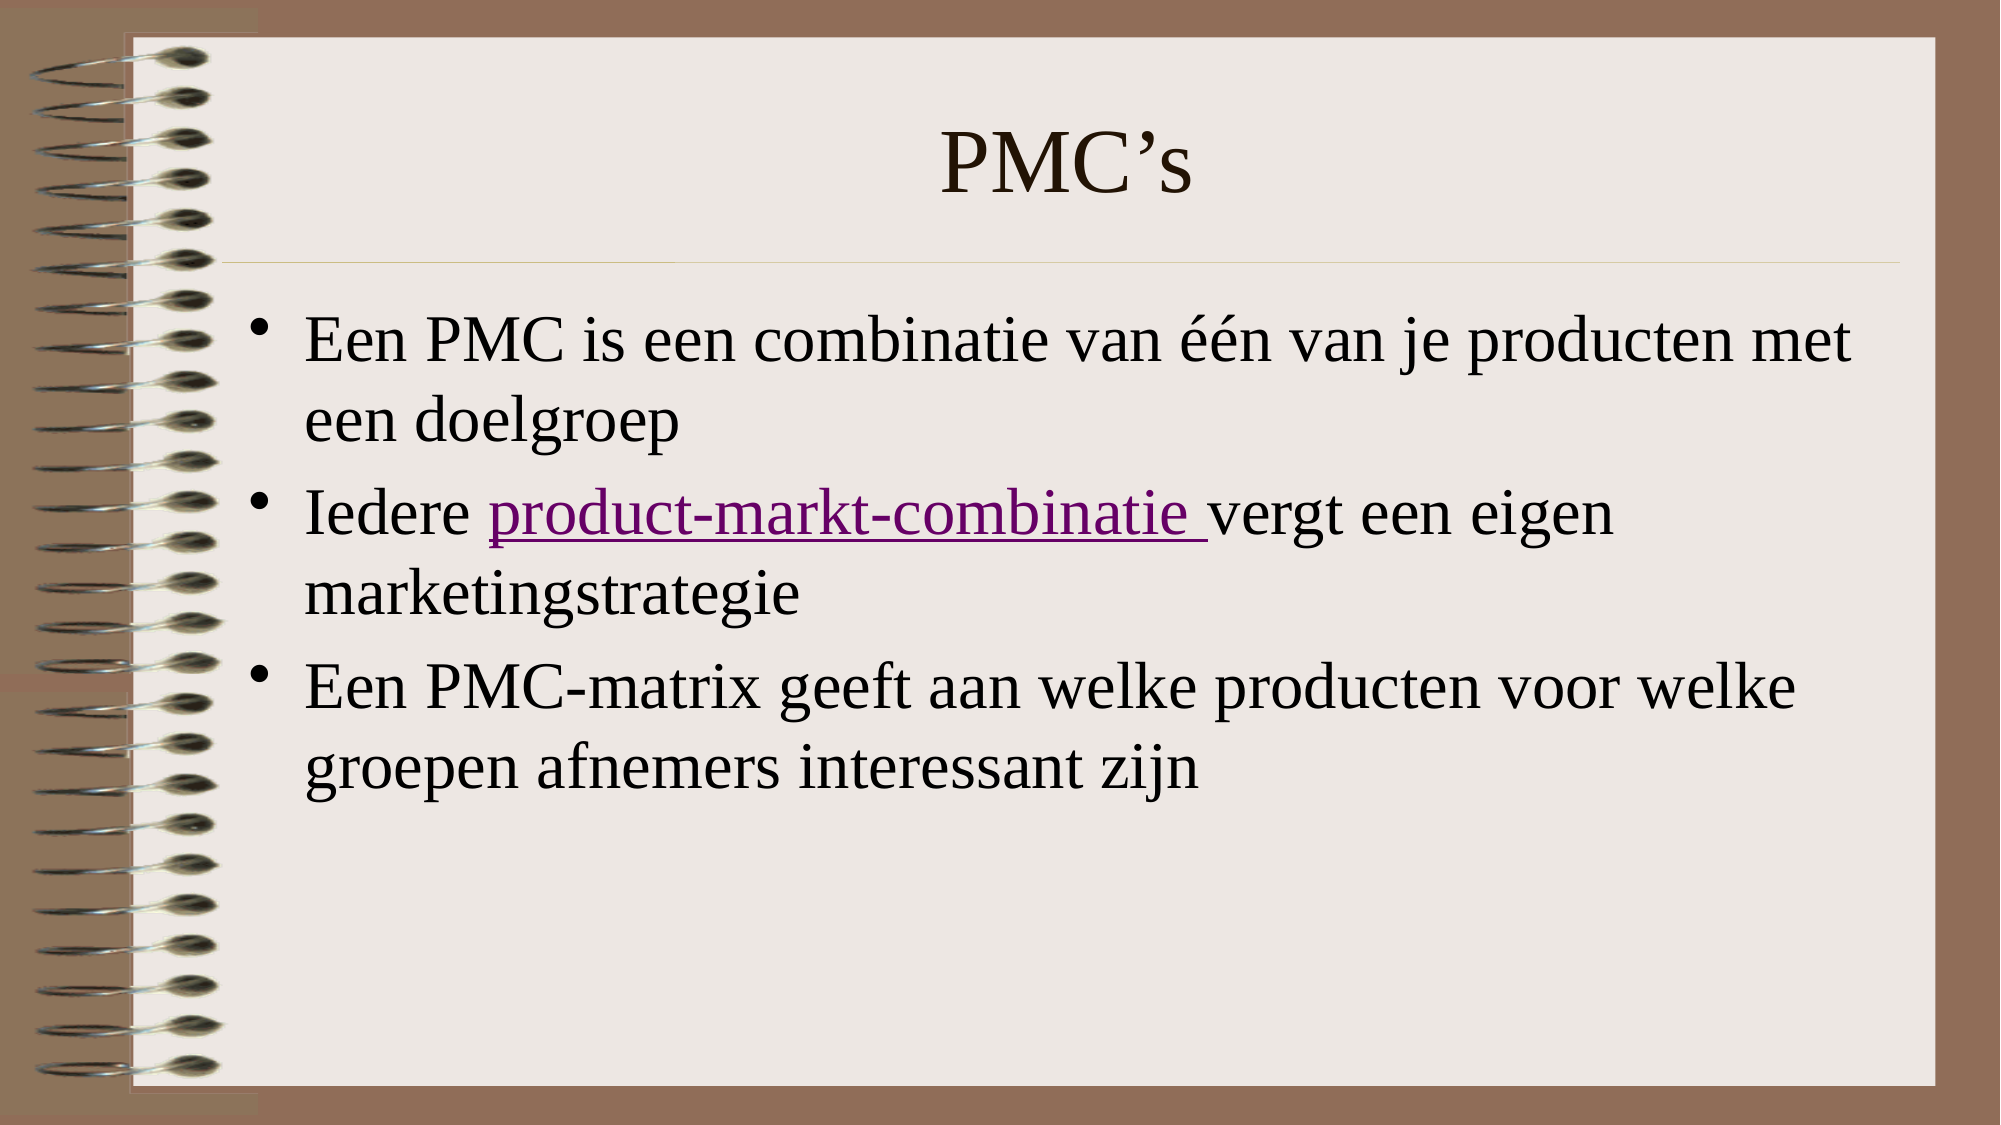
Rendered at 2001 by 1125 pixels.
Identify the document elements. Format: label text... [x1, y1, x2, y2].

picture [0, 8, 259, 674]
picture [0, 692, 259, 1115]
title PMC’s [233, 62, 1900, 250]
list Een PMC is een combinatie van één van je producten met een doelgroep Iedere product-markt-combinatie vergt een eigen marketingstrategie Een PMC-matrix geeft aan welke producten voor welke groepen afnemers interessant zijn [233, 287, 1900, 963]
